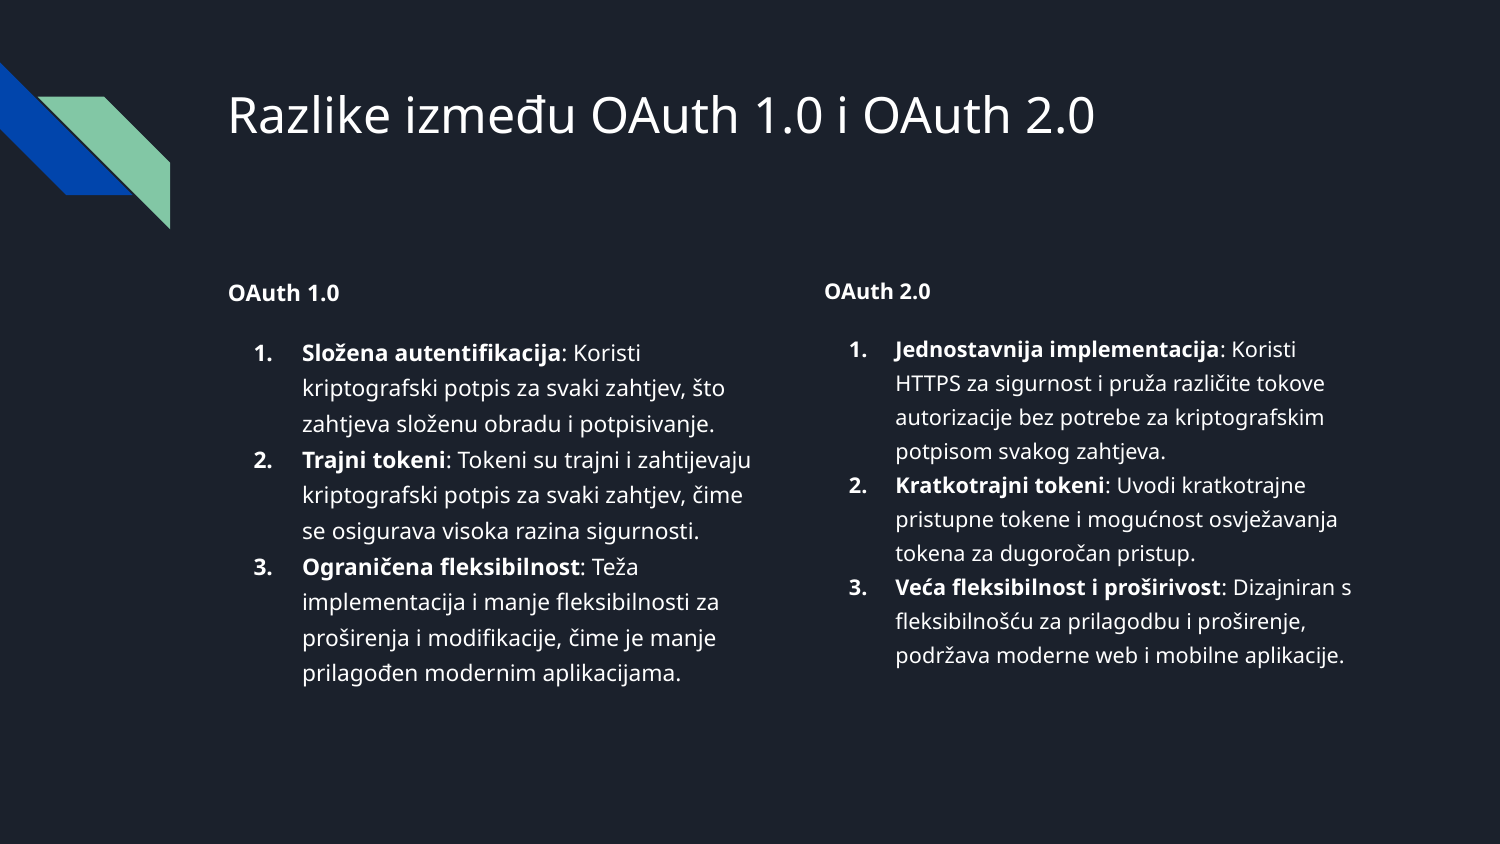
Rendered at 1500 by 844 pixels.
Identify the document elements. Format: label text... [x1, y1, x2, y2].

list OAuth 1.0 Složena autentifikacija: Koristi kriptografski potpis za svaki zahtjev, što zahtjeva složenu obradu i potpisivanje. Trajni tokeni: Tokeni su trajni i zahtijevaju kriptografski potpis za svaki zahtjev, čime se osigurava visoka razina sigurnosti. Ograničena fleksibilnost: Teža implementacija i manje fleksibilnosti za proširenja i modifikacije, čime je manje prilagođen modernim aplikacijama. [212, 257, 772, 735]
list OAuth 2.0 Jednostavnija implementacija: Koristi HTTPS za sigurnost i pruža različite tokove autorizacije bez potrebe za kriptografskim potpisom svakog zahtjeva. Kratkotrajni tokeni: Uvodi kratkotrajne pristupne tokene i mogućnost osvježavanja tokena za dugoročan pristup. Veća fleksibilnost i proširivost: Dizajniran s fleksibilnošću za prilagodbu i proširenje, podržava moderne web i mobilne aplikacije. [809, 257, 1368, 735]
title Razlike između OAuth 1.0 i OAuth 2.0 [212, 64, 1368, 215]
